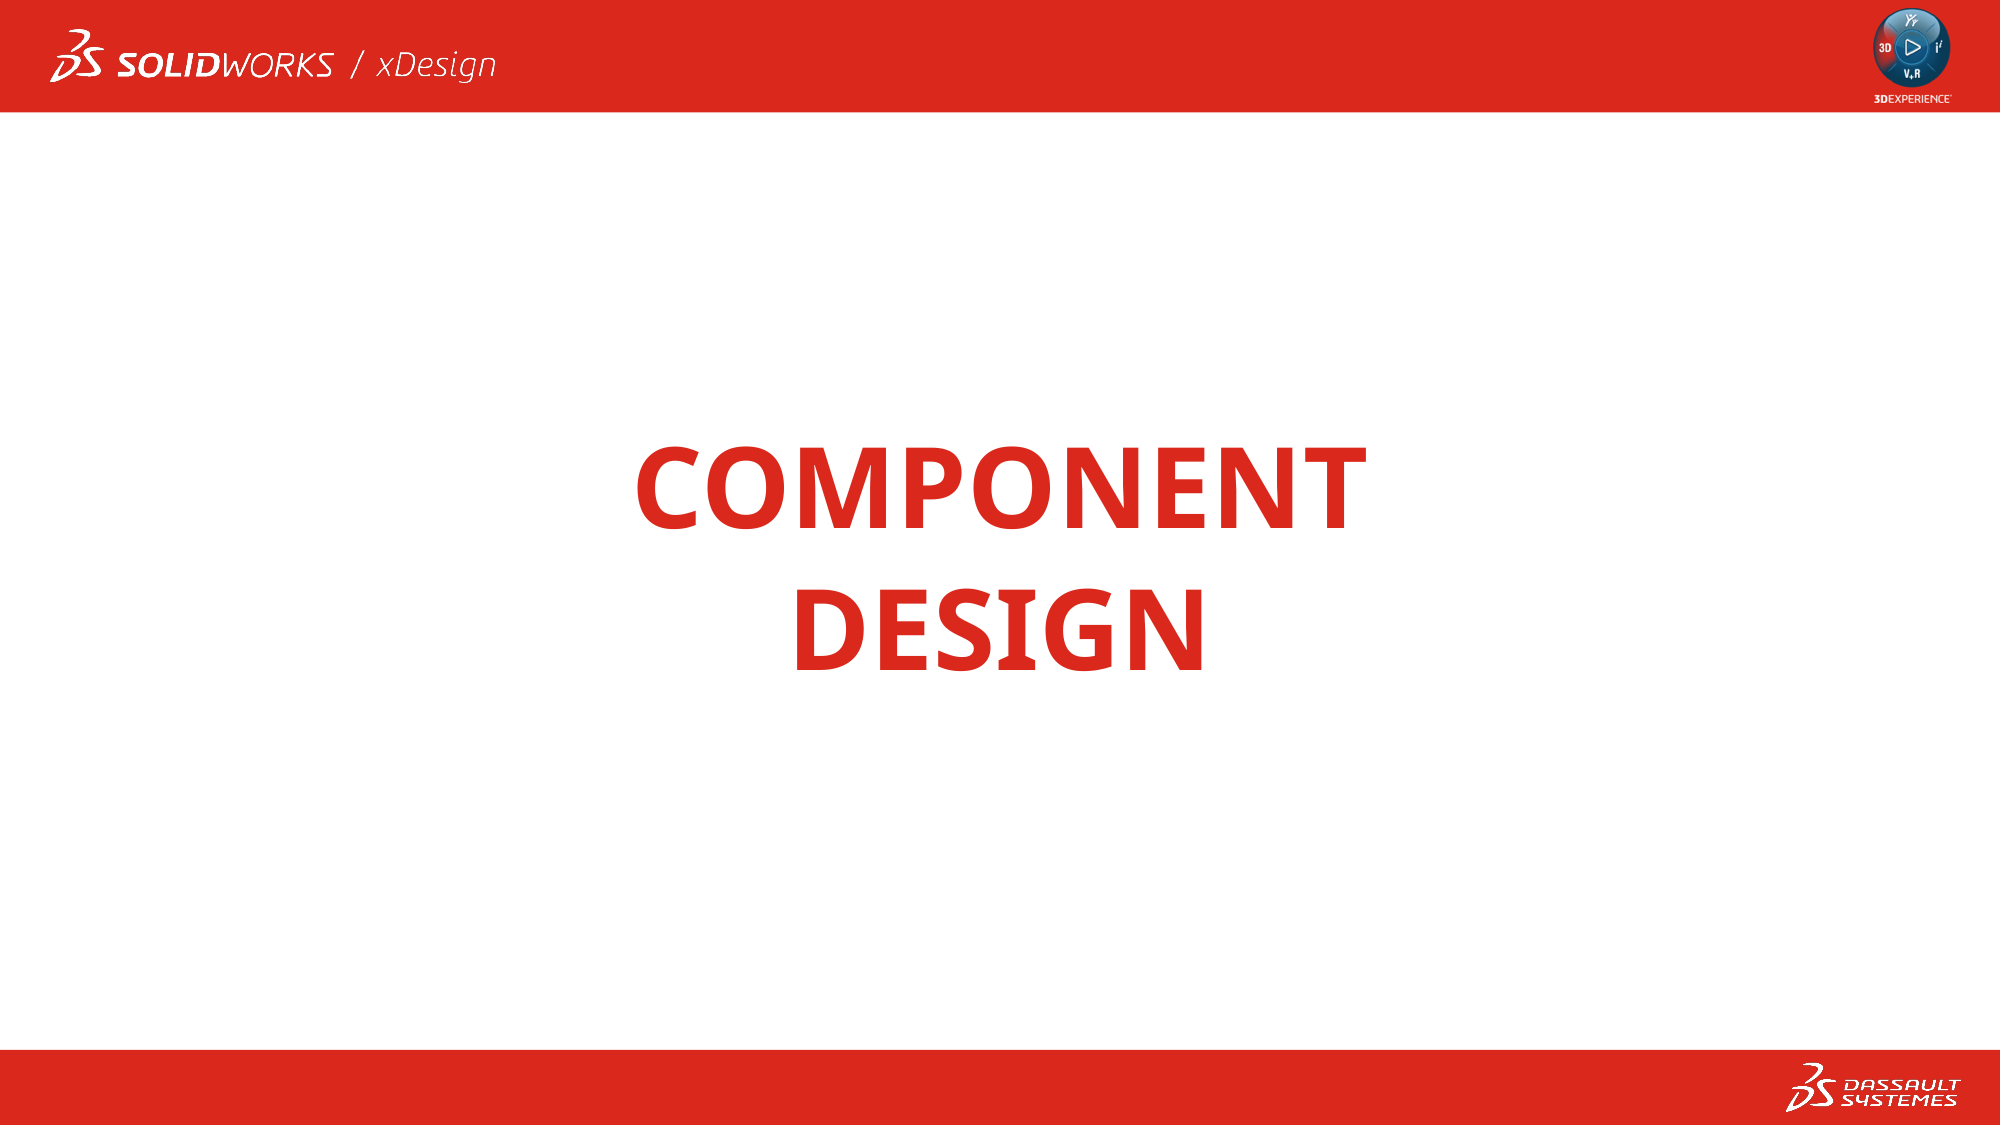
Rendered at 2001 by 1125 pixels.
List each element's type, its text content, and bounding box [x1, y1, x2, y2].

text_box COMPONENT DESIGN [502, 423, 1498, 702]
picture [1870, 6, 1953, 106]
picture [1782, 1058, 1964, 1116]
picture [50, 29, 495, 83]
